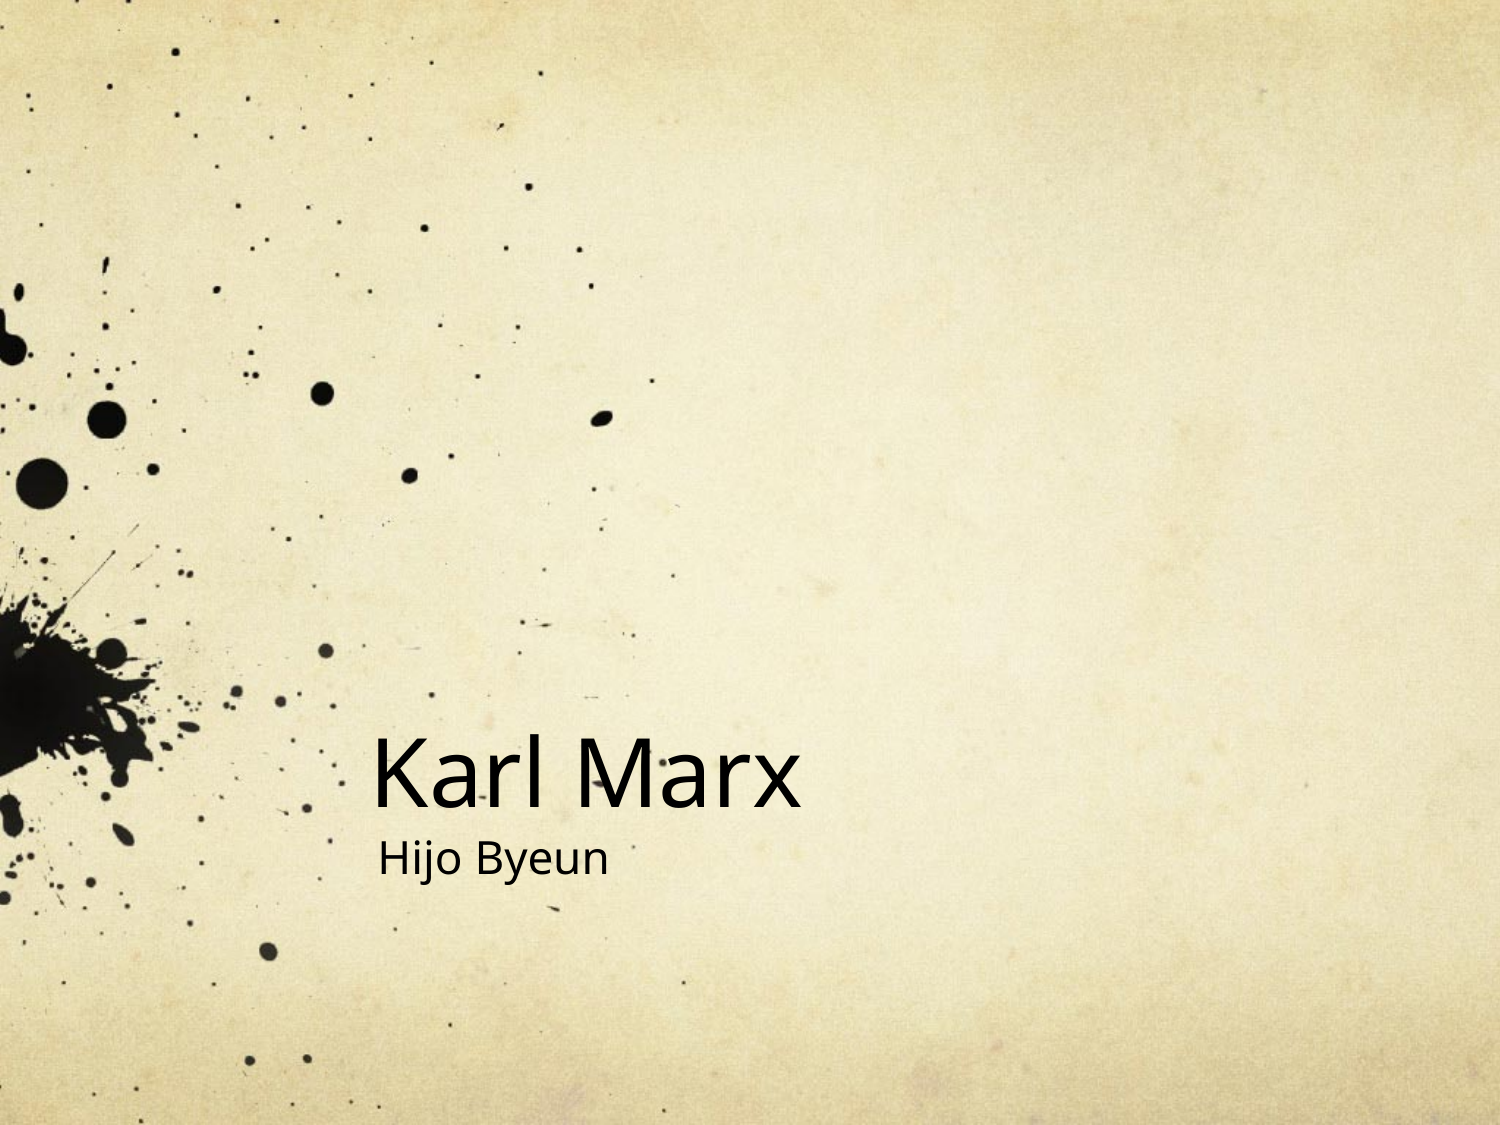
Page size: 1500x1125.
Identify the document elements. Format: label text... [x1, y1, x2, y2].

subtitle Hijo Byeun [362, 829, 1425, 945]
title Karl Marx [362, 512, 1425, 827]
picture [0, 0, 1500, 1125]
